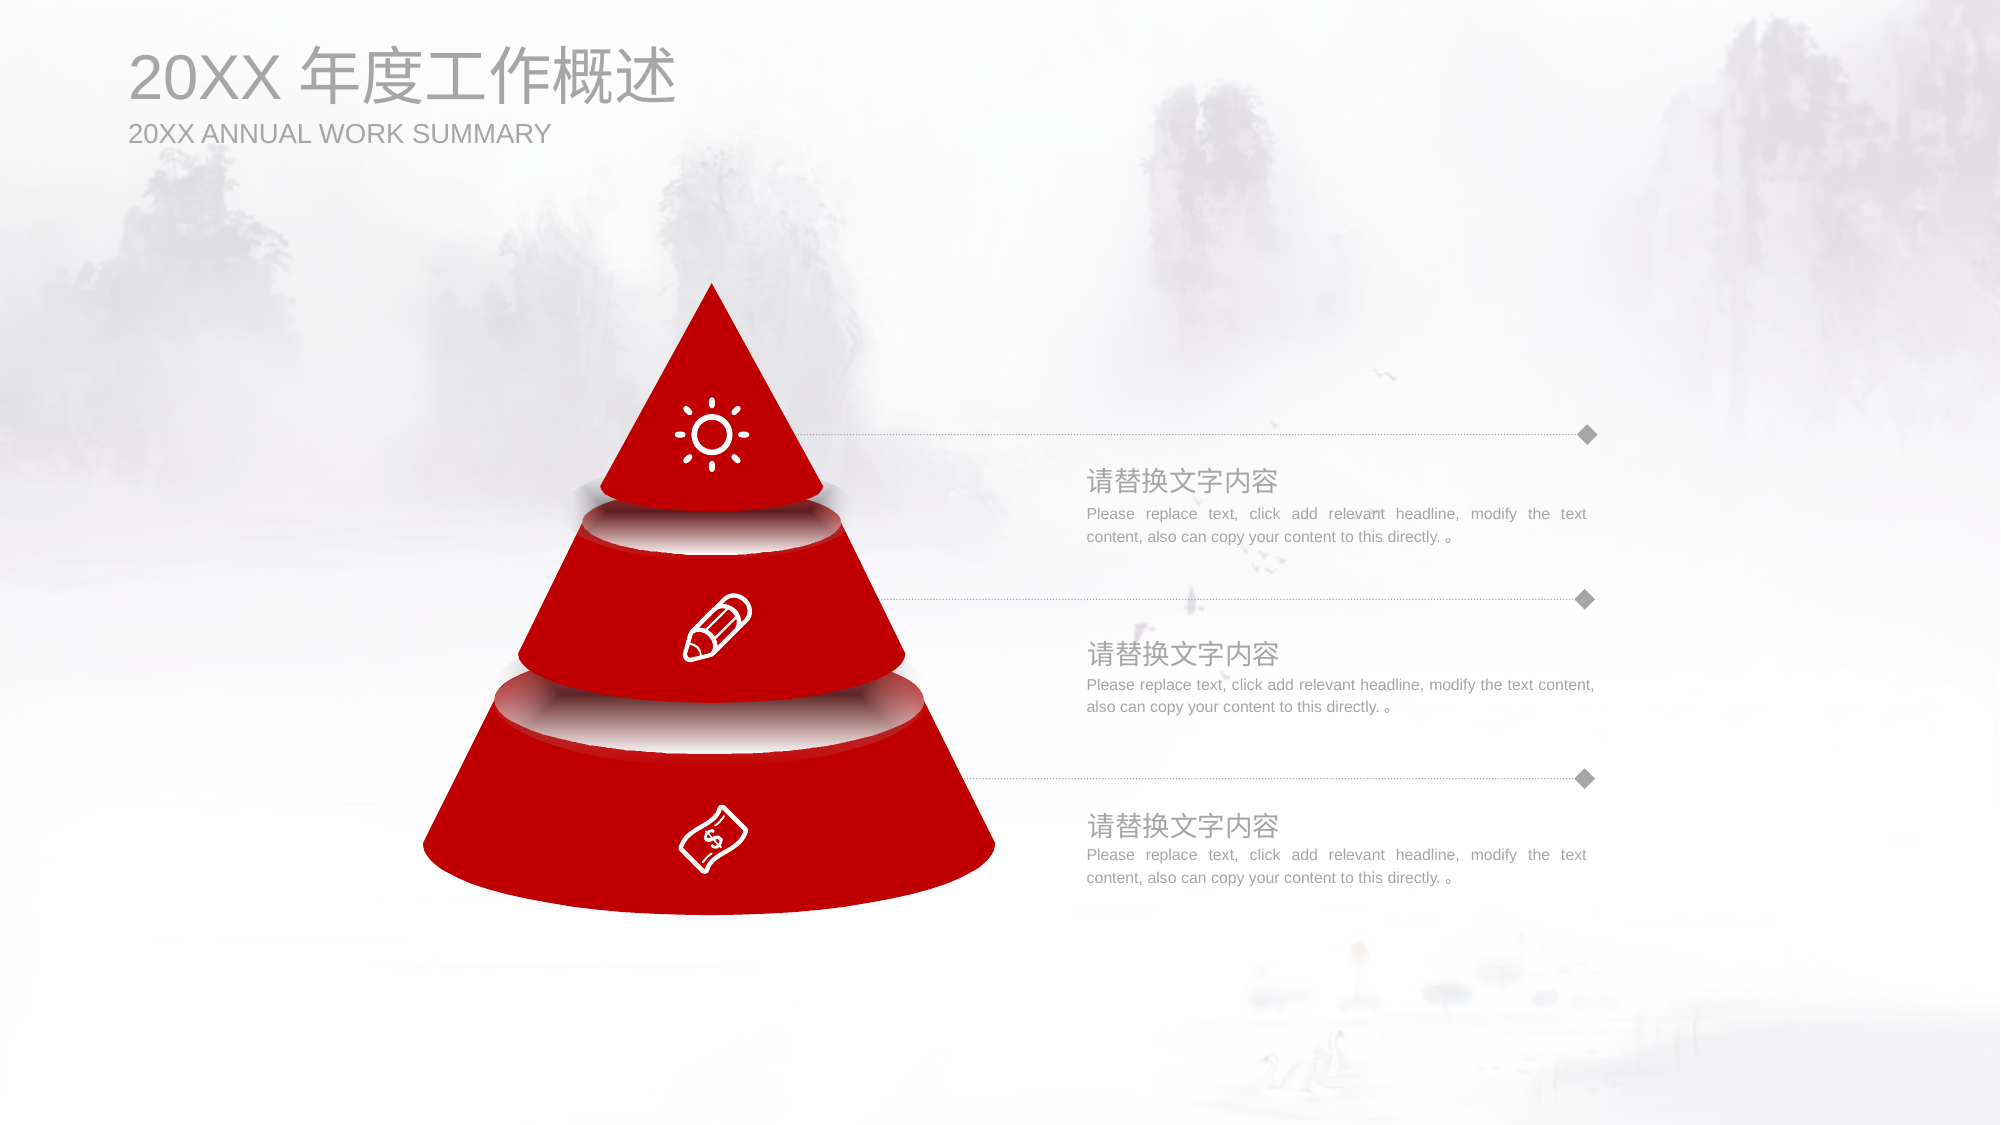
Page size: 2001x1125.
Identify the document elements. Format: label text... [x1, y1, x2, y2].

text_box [518, 462, 906, 703]
text_box [691, 414, 733, 455]
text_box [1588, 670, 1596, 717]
text_box [708, 397, 715, 409]
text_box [709, 434, 1588, 779]
text_box [613, 283, 795, 462]
text_box Please replace text, click add relevant headline, modify the text content, also can copy your content to this directly.。 [1086, 840, 1588, 887]
text_box [683, 454, 693, 462]
text_box [683, 405, 693, 416]
text_box [674, 431, 686, 438]
text_box 20XX年度工作概述 [128, 36, 743, 113]
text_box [678, 804, 749, 874]
text_box [731, 405, 741, 416]
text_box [422, 622, 996, 916]
text_box 请替换文字内容 [1087, 802, 1281, 843]
text_box 20XX ANNUAL WORK SUMMARY [128, 115, 565, 149]
